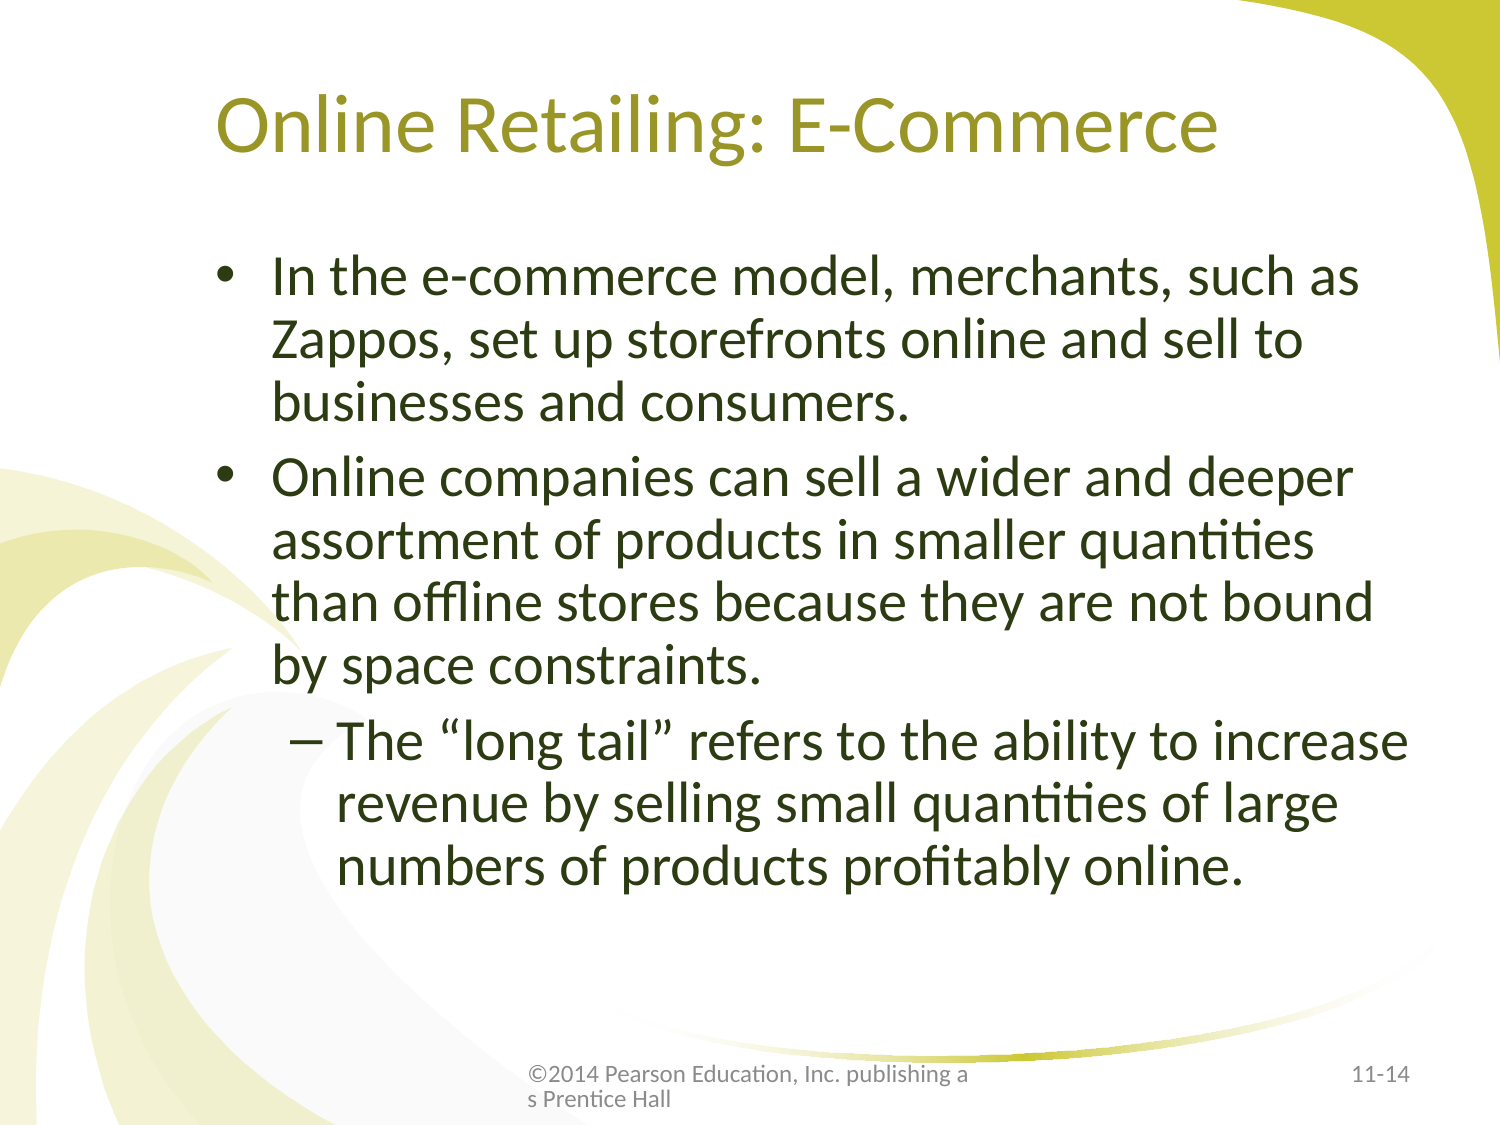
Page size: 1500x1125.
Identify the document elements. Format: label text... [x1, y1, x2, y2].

slide_number 11-14 [1074, 1042, 1425, 1103]
footer ©2014 Pearson Education, Inc. publishing as Prentice Hall [512, 1042, 988, 1103]
title Online Retailing: E-Commerce [200, 37, 1438, 200]
list In the e-commerce model, merchants, such as Zappos, set up storefronts online and sell to businesses and consumers. Online companies can sell a wider and deeper assortment of products in smaller quantities than offline stores because they are not bound by space constraints. The “long tail” refers to the ability to increase revenue by selling small quantities of large numbers of products profitably online. [200, 237, 1425, 1000]
